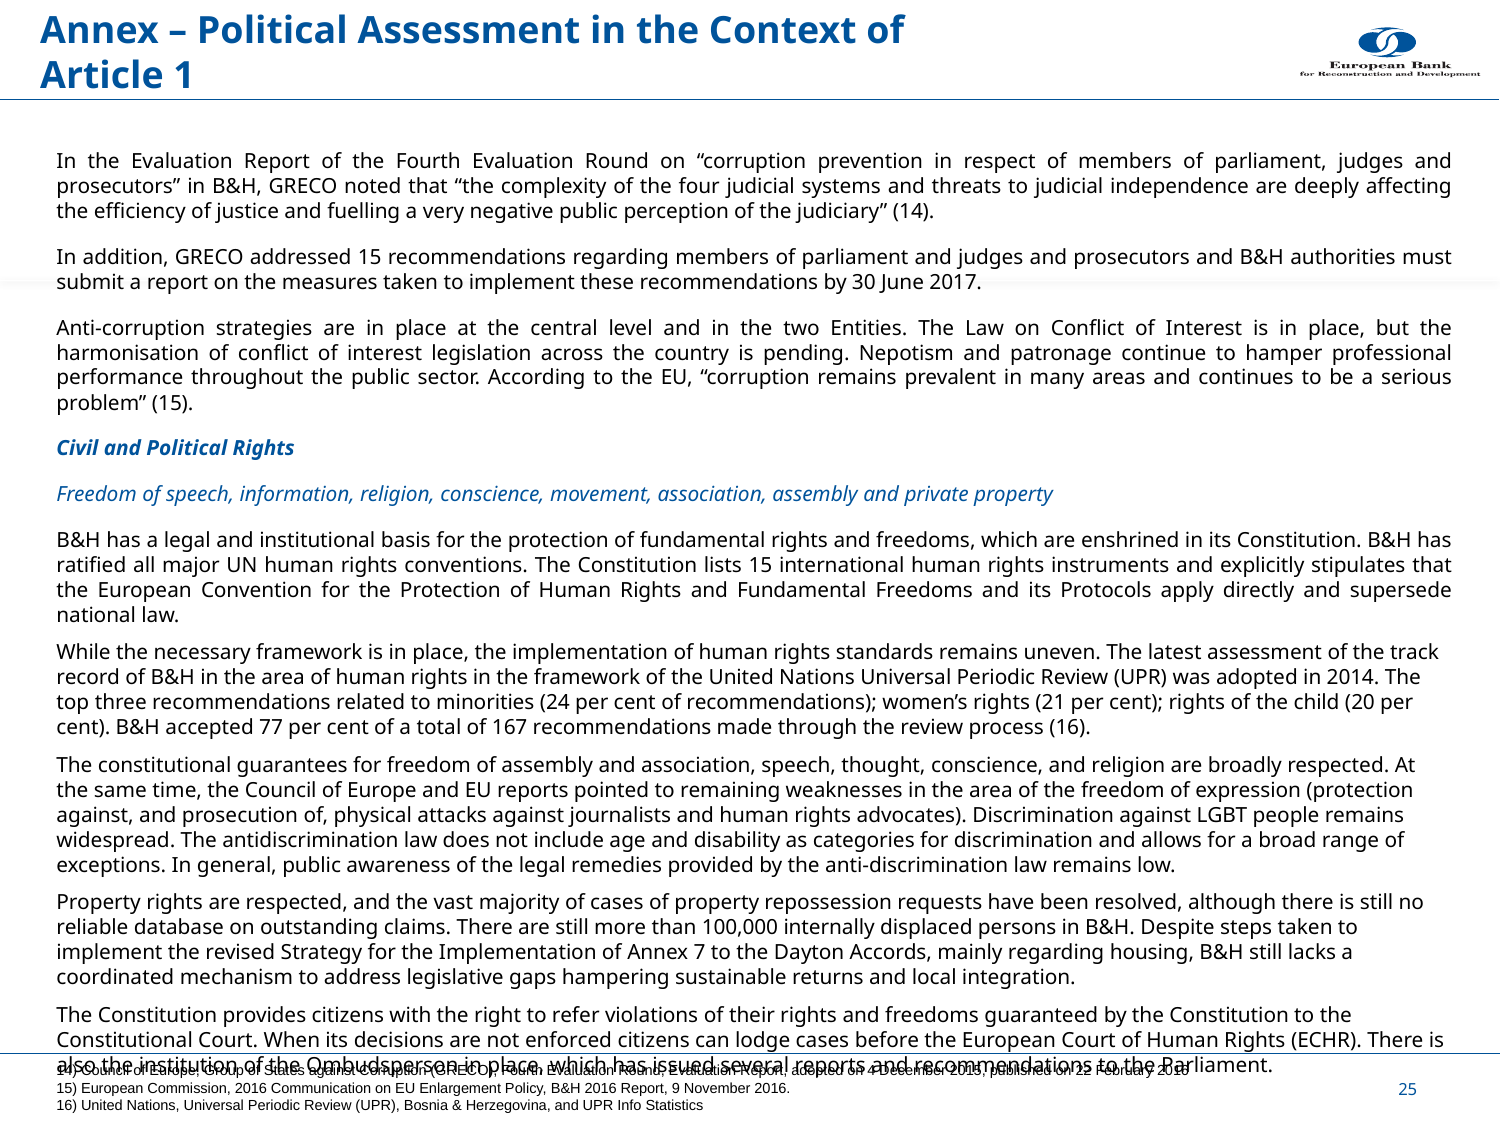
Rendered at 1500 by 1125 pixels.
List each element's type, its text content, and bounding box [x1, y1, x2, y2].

title Annex – Political Assessment in the Context of Article 1 [40, 0, 1033, 102]
text_box 14) Council of Europe, Group of States against Corruption (GRECO), Fourth Evaluation Round, Evaluation Report, adopted on 4 December 2015, published on 22 February 2016 15) European Commission, 2016 Communication on EU Enlargement Policy, B&H 2016 Report, 9 November 2016. 16) United Nations, Universal Periodic Review (UPR), Bosnia & Herzegovina, and UPR Info Statistics [41, 1053, 1467, 1125]
text_box In the Evaluation Report of the Fourth Evaluation Round on “corruption prevention in respect of members of parliament, judges and prosecutors” in B&H, GRECO noted that “the complexity of the four judicial systems and threats to judicial independence are deeply affecting the efficiency of justice and fuelling a very negative public perception of the judiciary” (14). In addition, GRECO addressed 15 recommendations regarding members of parliament and judges and prosecutors and B&H authorities must submit a report on the measures taken to implement these recommendations by 30 June 2017. Anti-corruption strategies are in place at the central level and in the two Entities. The Law on Conflict of Interest is in place, but the harmonisation of conflict of interest legislation across the country is pending. Nepotism and patronage continue to hamper professional performance throughout the public sector. According to the EU, “corruption remains prevalent in many areas and continues to be a serious problem” (15). Civil and Political Rights Freedom of speech, information, religion, conscience, movement, association, assembly and private property B&H has a legal and institutional basis for the protection of fundamental rights and freedoms, which are enshrined in its Constitution. B&H has ratified all major UN human rights conventions. The Constitution lists 15 international human rights instruments and explicitly stipulates that the European Convention for the Protection of Human Rights and Fundamental Freedoms and its Protocols apply directly and supersede national law. While the necessary framework is in place, the implementation of human rights standards remains uneven. The latest assessment of the track record of B&H in the area of human rights in the framework of the United Nations Universal Periodic Review (UPR) was adopted in 2014. The top three recommendations related to minorities (24 per cent of recommendations); women’s rights (21 per cent); rights of the child (20 per cent). B&H accepted 77 per cent of a total of 167 recommendations made through the review process (16). The constitutional guarantees for freedom of assembly and association, speech, thought, conscience, and religion are broadly respected. At the same time, the Council of Europe and EU reports pointed to remaining weaknesses in the area of the freedom of expression (protection against, and prosecution of, physical attacks against journalists and human rights advocates). Discrimination against LGBT people remains widespread. The antidiscrimination law does not include age and disability as categories for discrimination and allows for a broad range of exceptions. In general, public awareness of the legal remedies provided by the anti-discrimination law remains low. Property rights are respected, and the vast majority of cases of property repossession requests have been resolved, although there is still no reliable database on outstanding claims. There are still more than 100,000 internally displaced persons in B&H. Despite steps taken to implement the revised Strategy for the Implementation of Annex 7 to the Dayton Accords, mainly regarding housing, B&H still lacks a coordinated mechanism to address legislative gaps hampering sustainable returns and local integration. The Constitution provides citizens with the right to refer violations of their rights and freedoms guaranteed by the Constitution to the Constitutional Court. When its decisions are not enforced citizens can lodge cases before the European Court of Human Rights (ECHR). There is also the institution of the Ombudsperson in place, which has issued several reports and recommendations to the Parliament. [41, 140, 1467, 1053]
